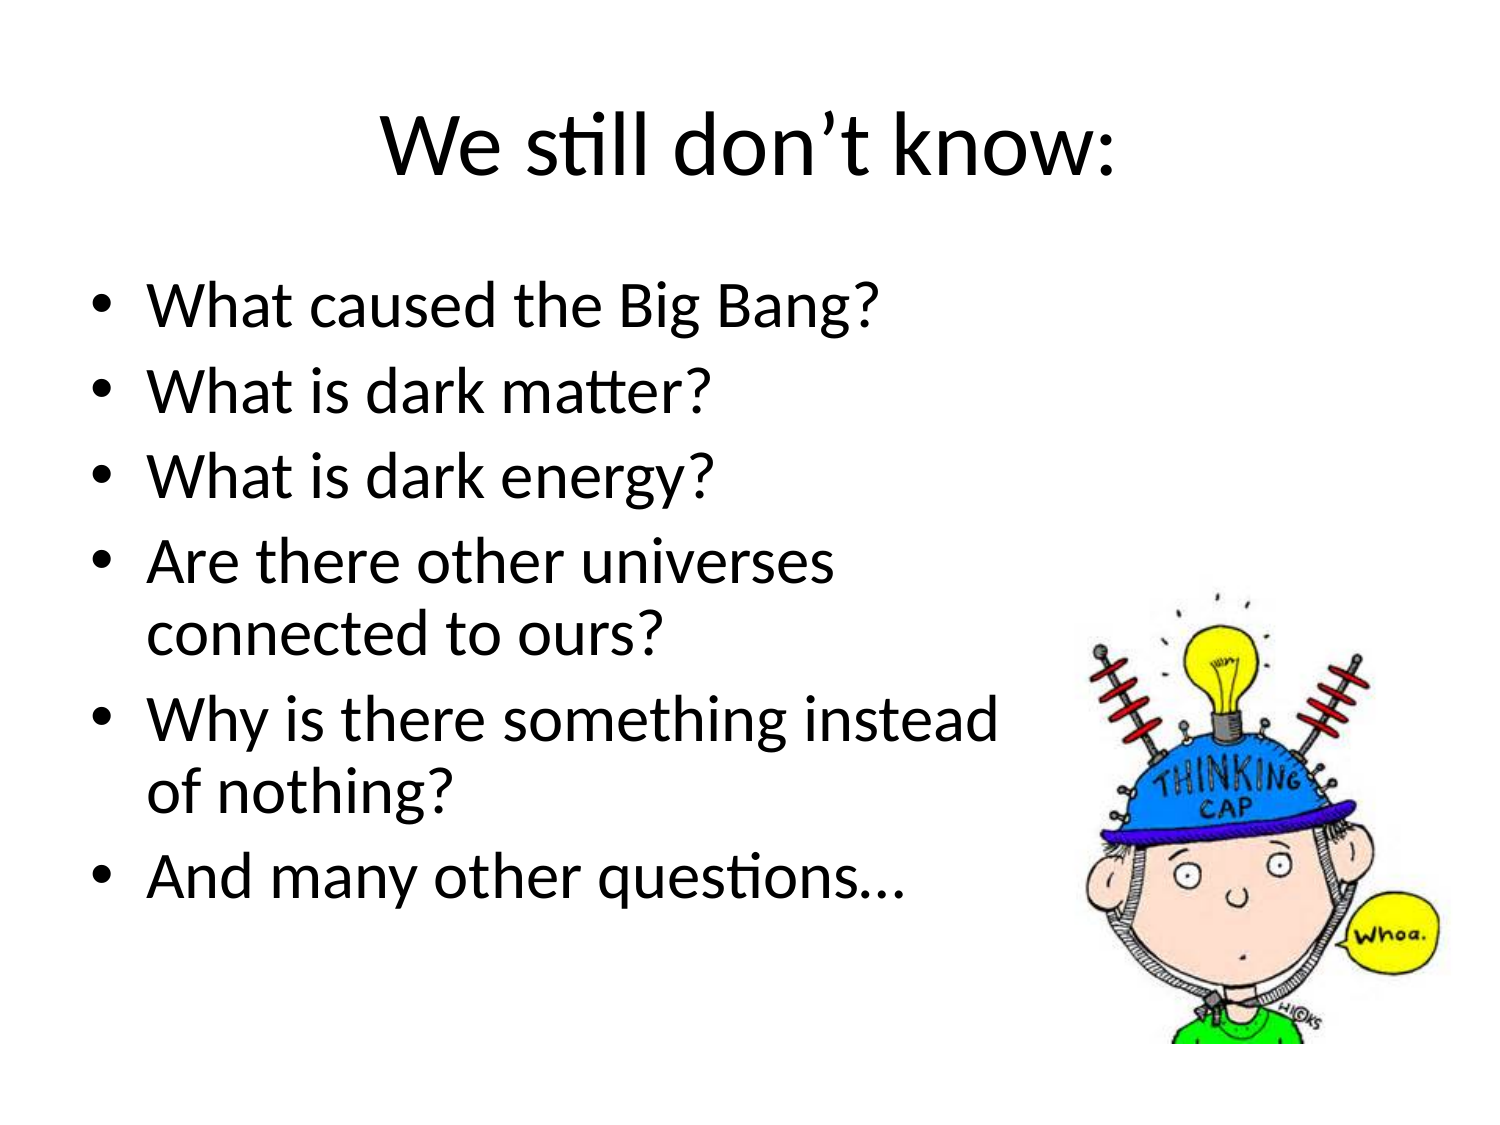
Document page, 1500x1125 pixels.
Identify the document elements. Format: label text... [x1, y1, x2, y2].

picture [1049, 574, 1454, 1044]
title We still don’t know: [75, 45, 1425, 233]
list What caused the Big Bang? What is dark matter? What is dark energy? Are there other universes connected to ours? Why is there something instead of nothing? And many other questions… [75, 262, 1038, 1075]
